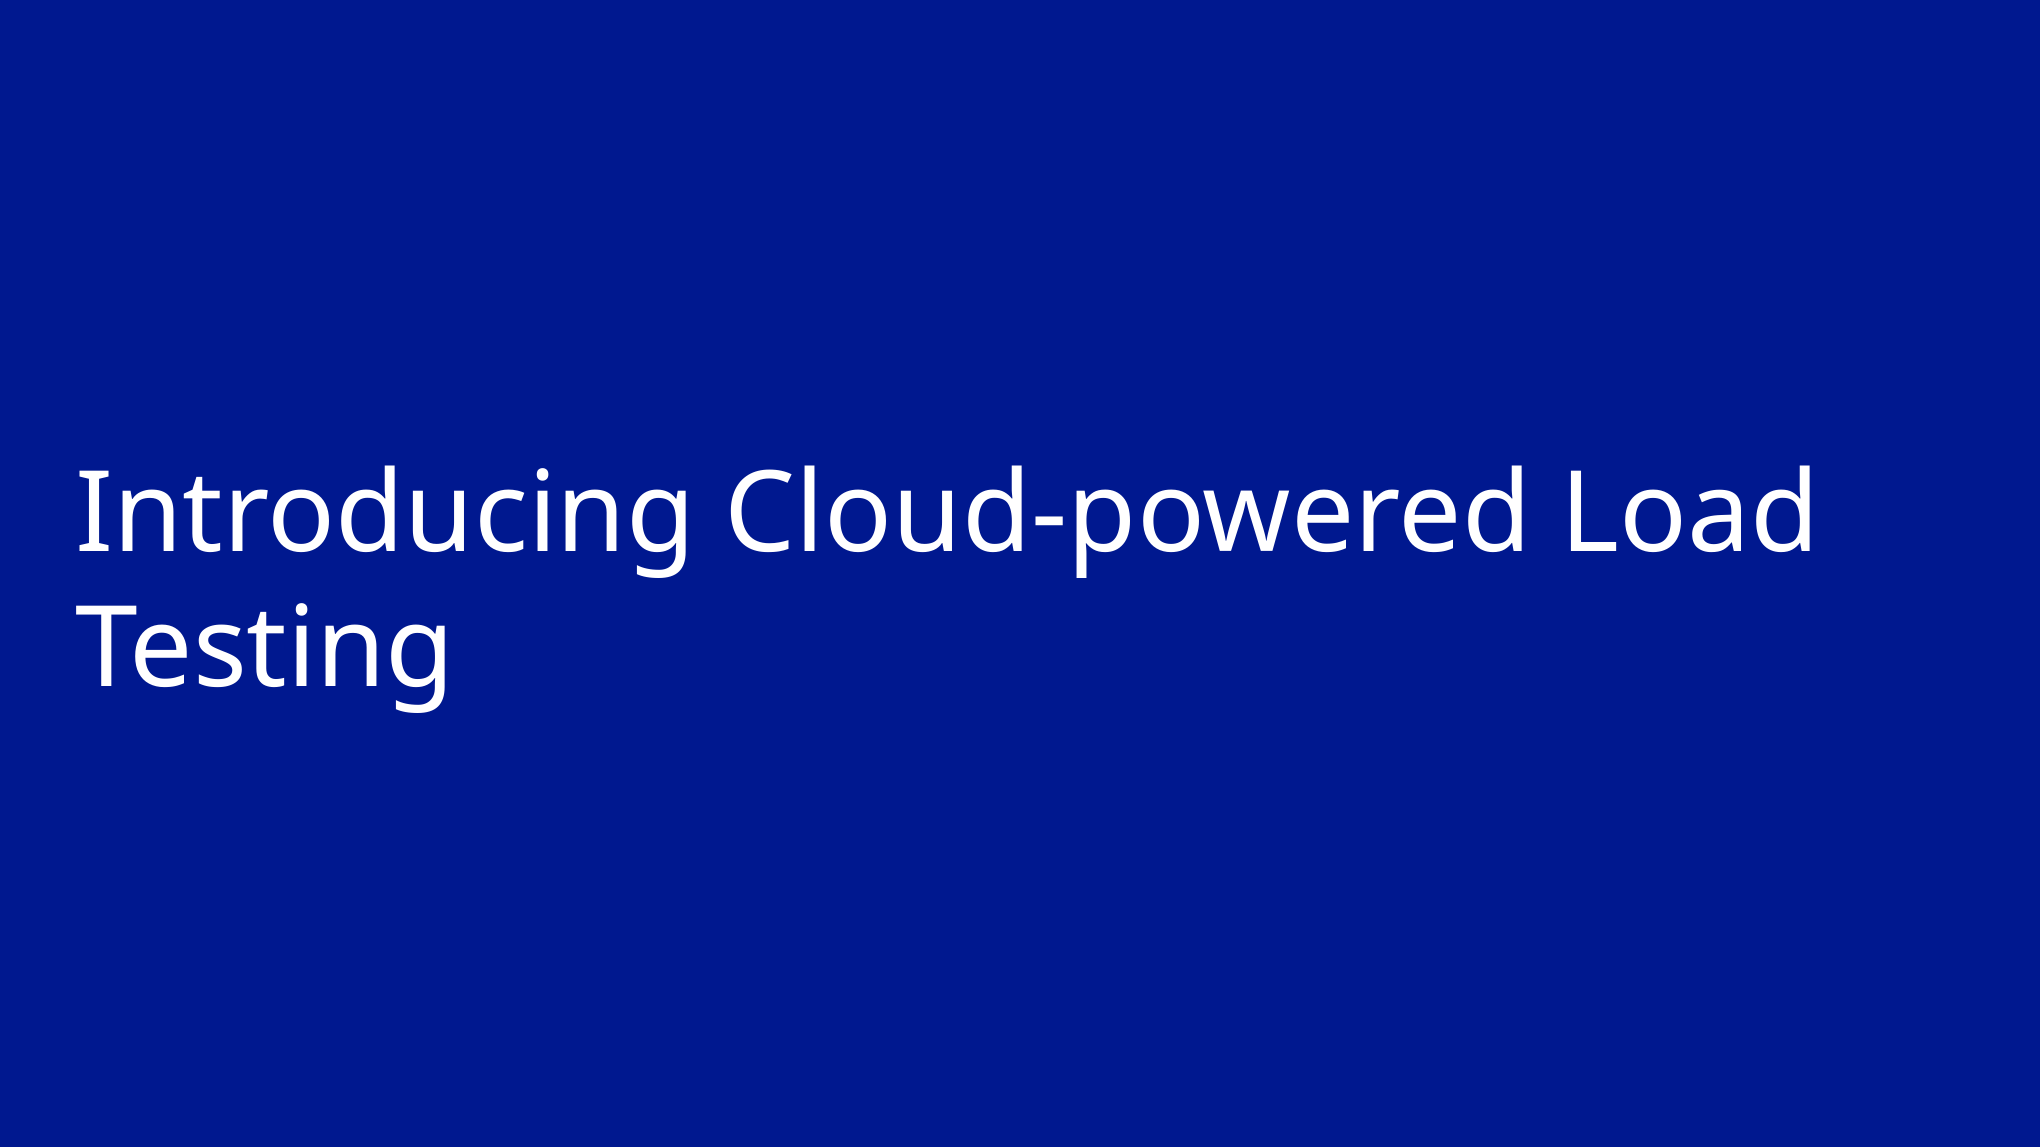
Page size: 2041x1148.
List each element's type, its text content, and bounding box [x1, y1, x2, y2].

title Introducing Cloud-powered Load Testing [45, 498, 1996, 649]
